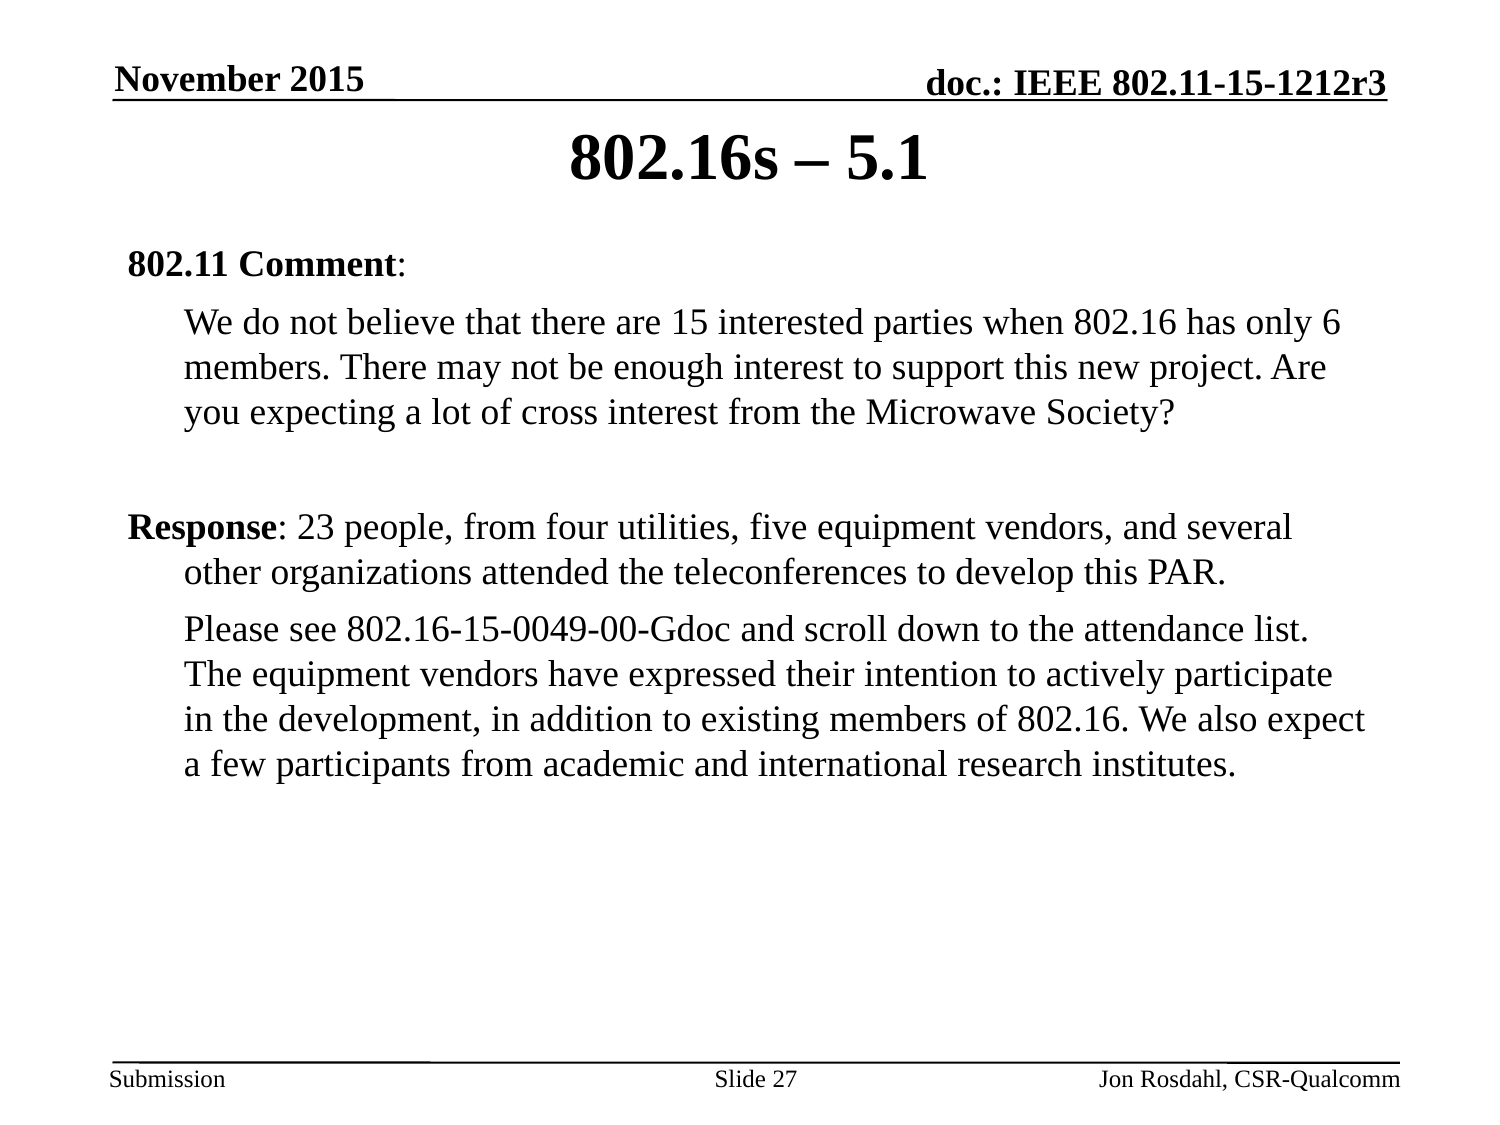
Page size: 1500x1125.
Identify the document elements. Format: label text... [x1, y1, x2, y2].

slide_number Slide 27 [712, 1061, 800, 1123]
list 802.11 Comment: We do not believe that there are 15 interested parties when 802.16 has only 6 members. There may not be enough interest to support this new project. Are you expecting a lot of cross interest from the Microwave Society? Response: 23 people, from four utilities, five equipment vendors, and several other organizations attended the teleconferences to develop this PAR. Please see 802.16-15-0049-00-Gdoc and scroll down to the attendance list. The equipment vendors have expressed their intention to actively participate in the development, in addition to existing members of 802.16. We also expect a few participants from academic and international research institutes. [112, 231, 1388, 1048]
title 802.16s – 5.1 [112, 112, 1388, 194]
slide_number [114, 54, 423, 100]
footer Jon Rosdahl, CSR-Qualcomm [878, 1061, 1402, 1093]
